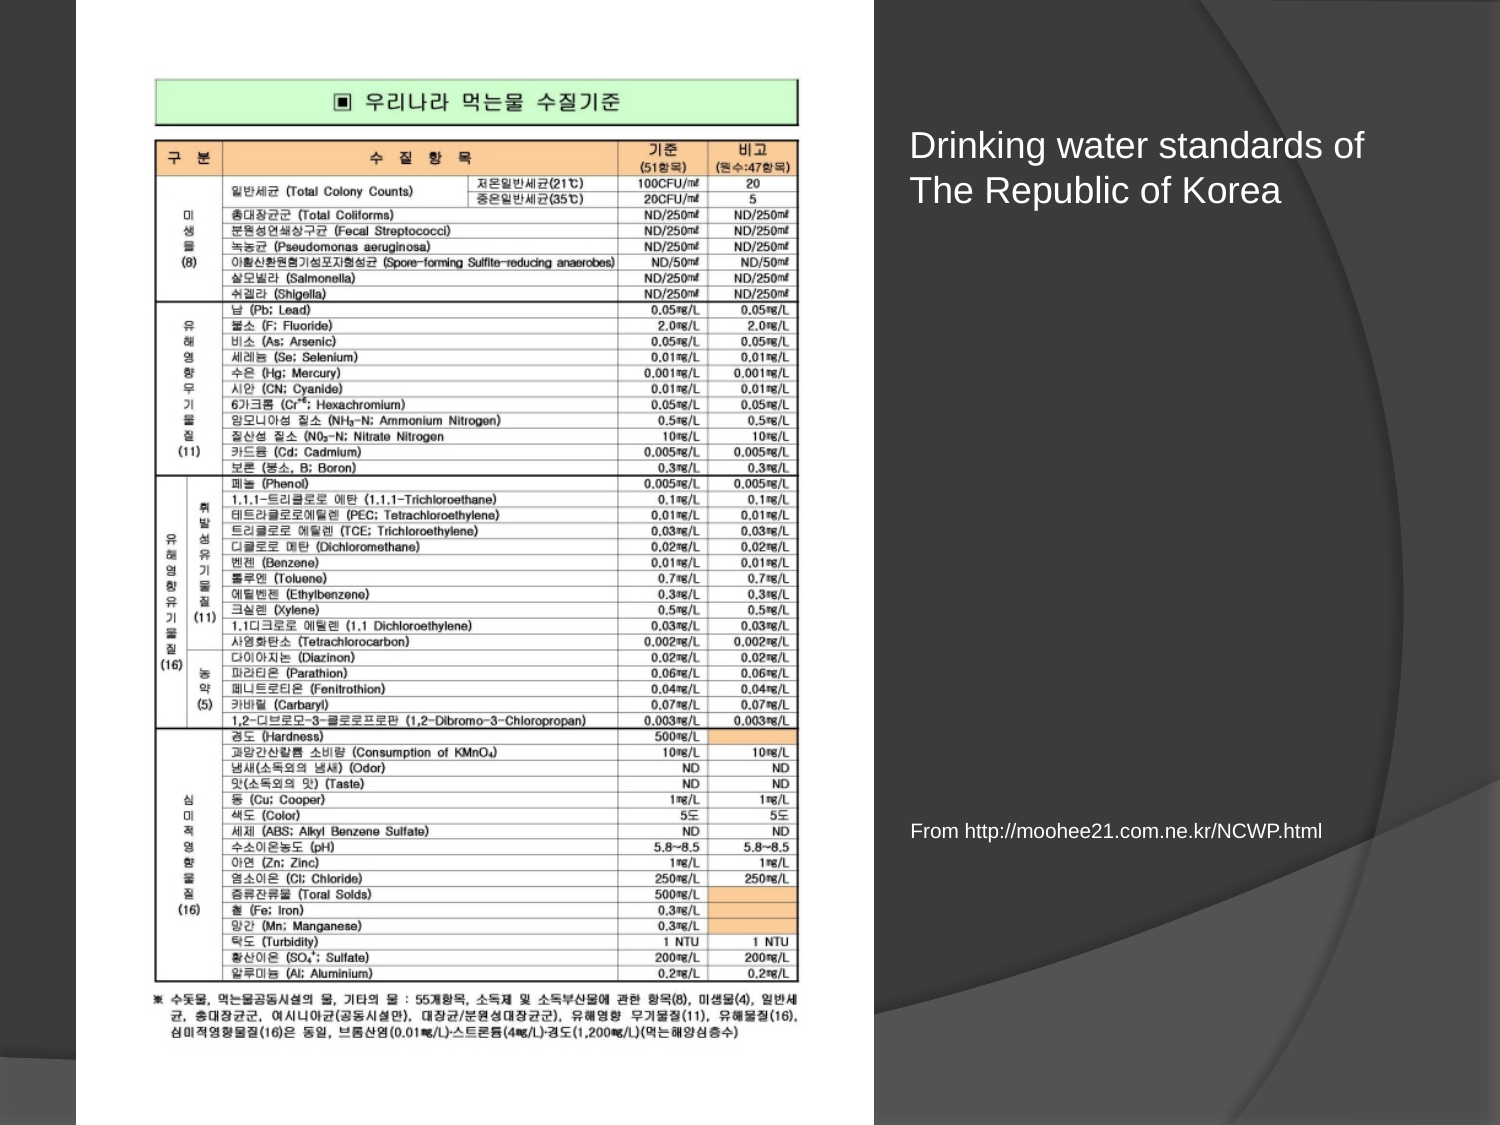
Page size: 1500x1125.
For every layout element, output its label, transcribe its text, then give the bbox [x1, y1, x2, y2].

text_box Drinking water standards of The Republic of Korea [894, 113, 1380, 219]
picture [76, 0, 874, 1125]
text_box From http://moohee21.com.ne.kr/NCWP.html [895, 810, 1338, 851]
